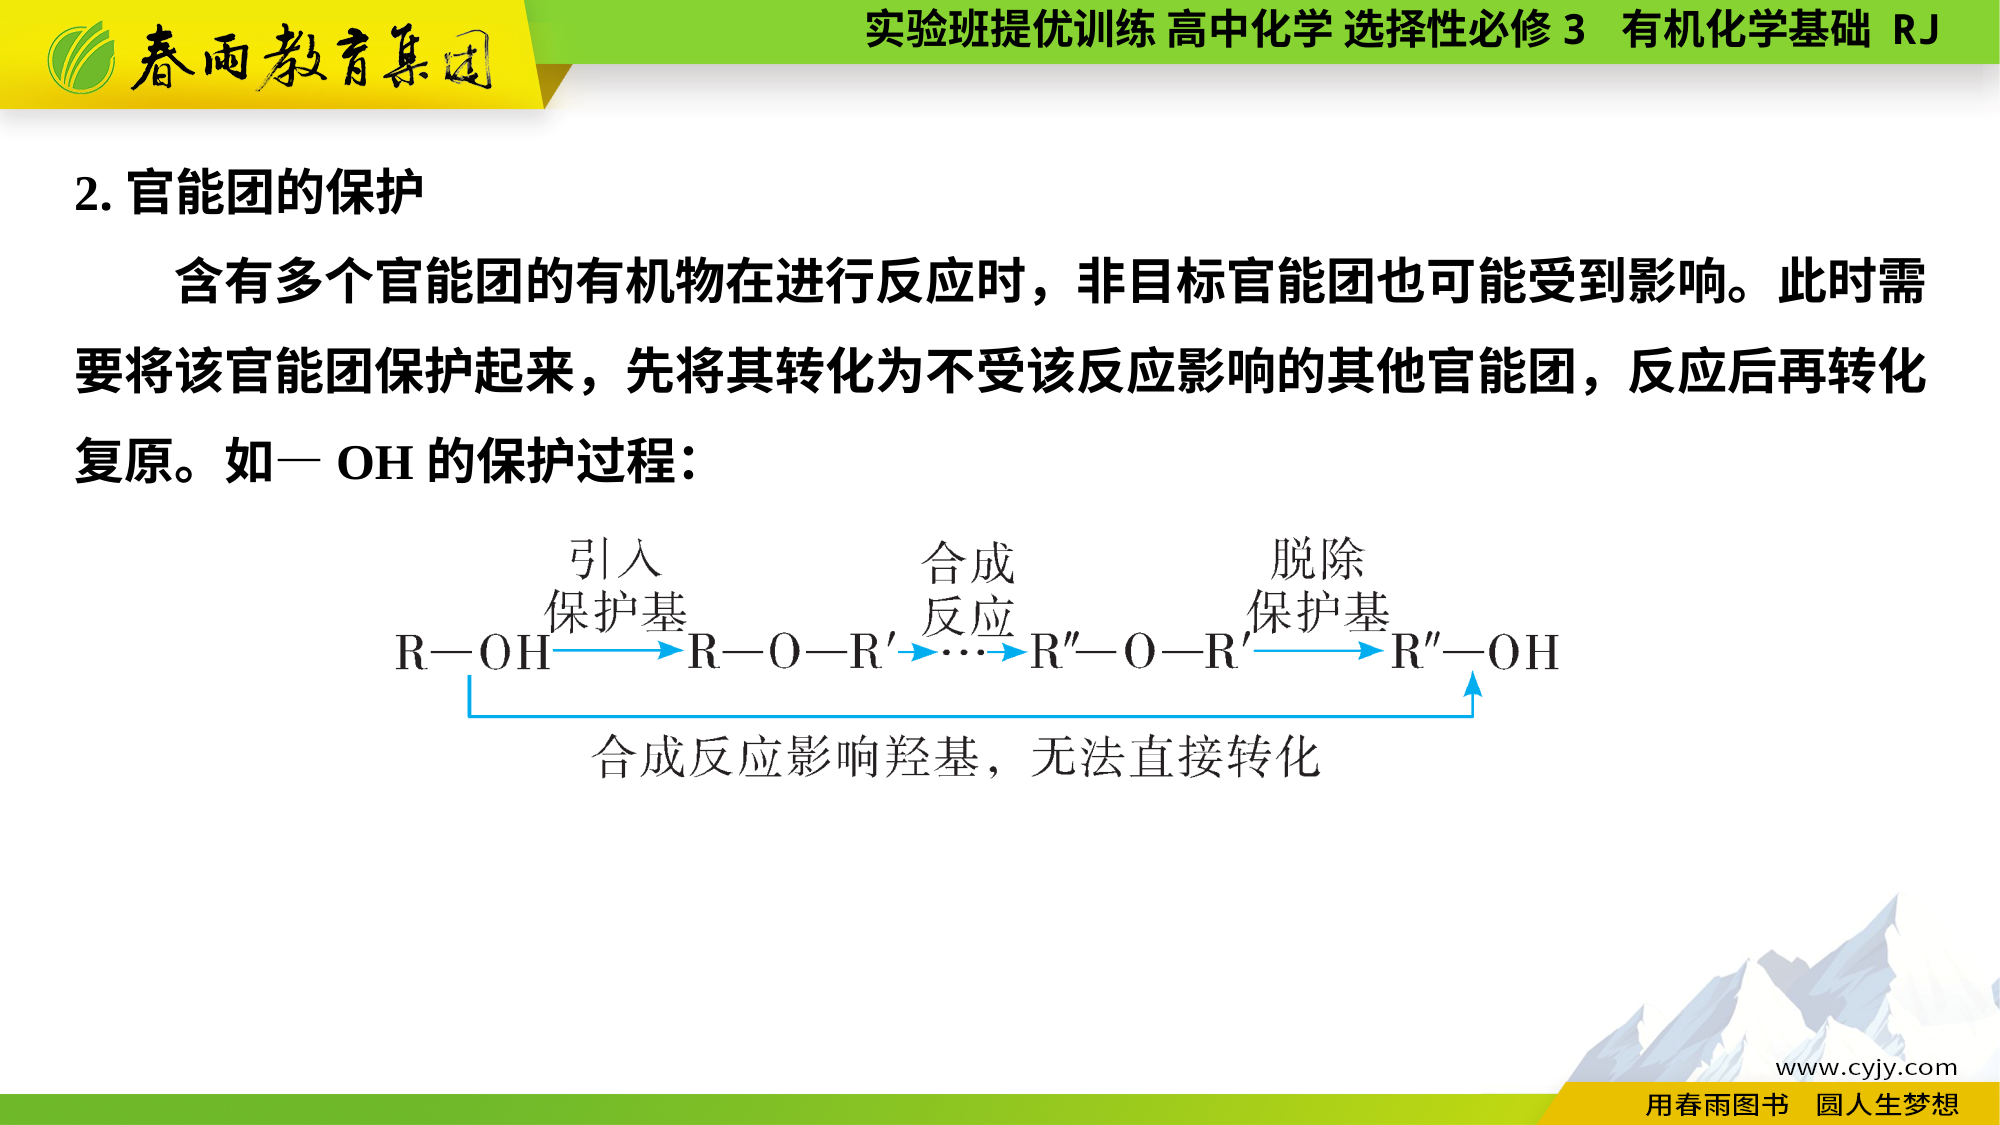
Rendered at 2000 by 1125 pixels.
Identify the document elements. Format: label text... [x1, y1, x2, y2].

list 2.官能团的保护 含有多个官能团的有机物在进行反应时，非目标官能团也可能受到影响。此时需要将该官能团保护起来，先将其转化为不受该反应影响的其他官能团，反应后再转化复原。如—OH的保护过程： [59, 122, 1944, 490]
picture [0, 0, 2000, 1125]
